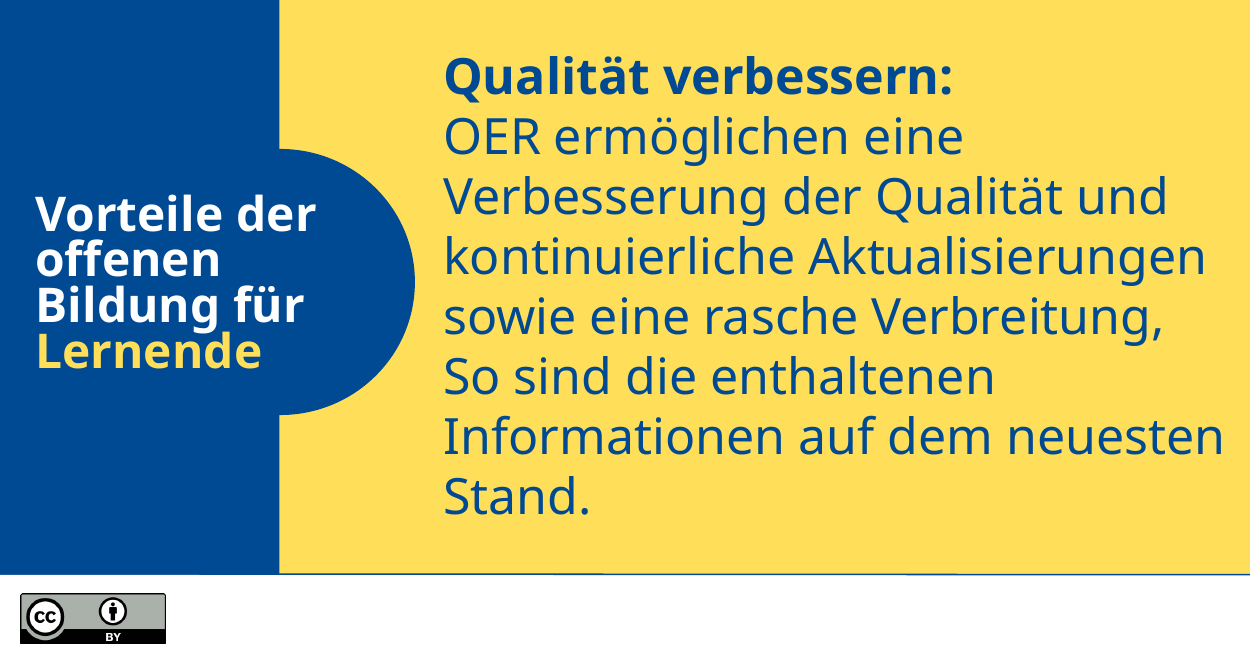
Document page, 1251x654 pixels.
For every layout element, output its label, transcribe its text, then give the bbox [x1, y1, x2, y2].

text_box Qualität verbessern: OER ermöglichen eine Verbesserung der Qualität und kontinuierliche Aktualisierungen sowie eine rasche Verbreitung, So sind die enthaltenen Informationen auf dem neuesten Stand. [428, 29, 1250, 540]
picture [20, 592, 166, 645]
text_box [0, 582, 1250, 654]
text_box [206, 393, 355, 416]
text_box [195, 148, 415, 389]
text_box Vorteile der offenen Bildung für Lernende [20, 179, 361, 393]
text_box [0, 0, 280, 573]
